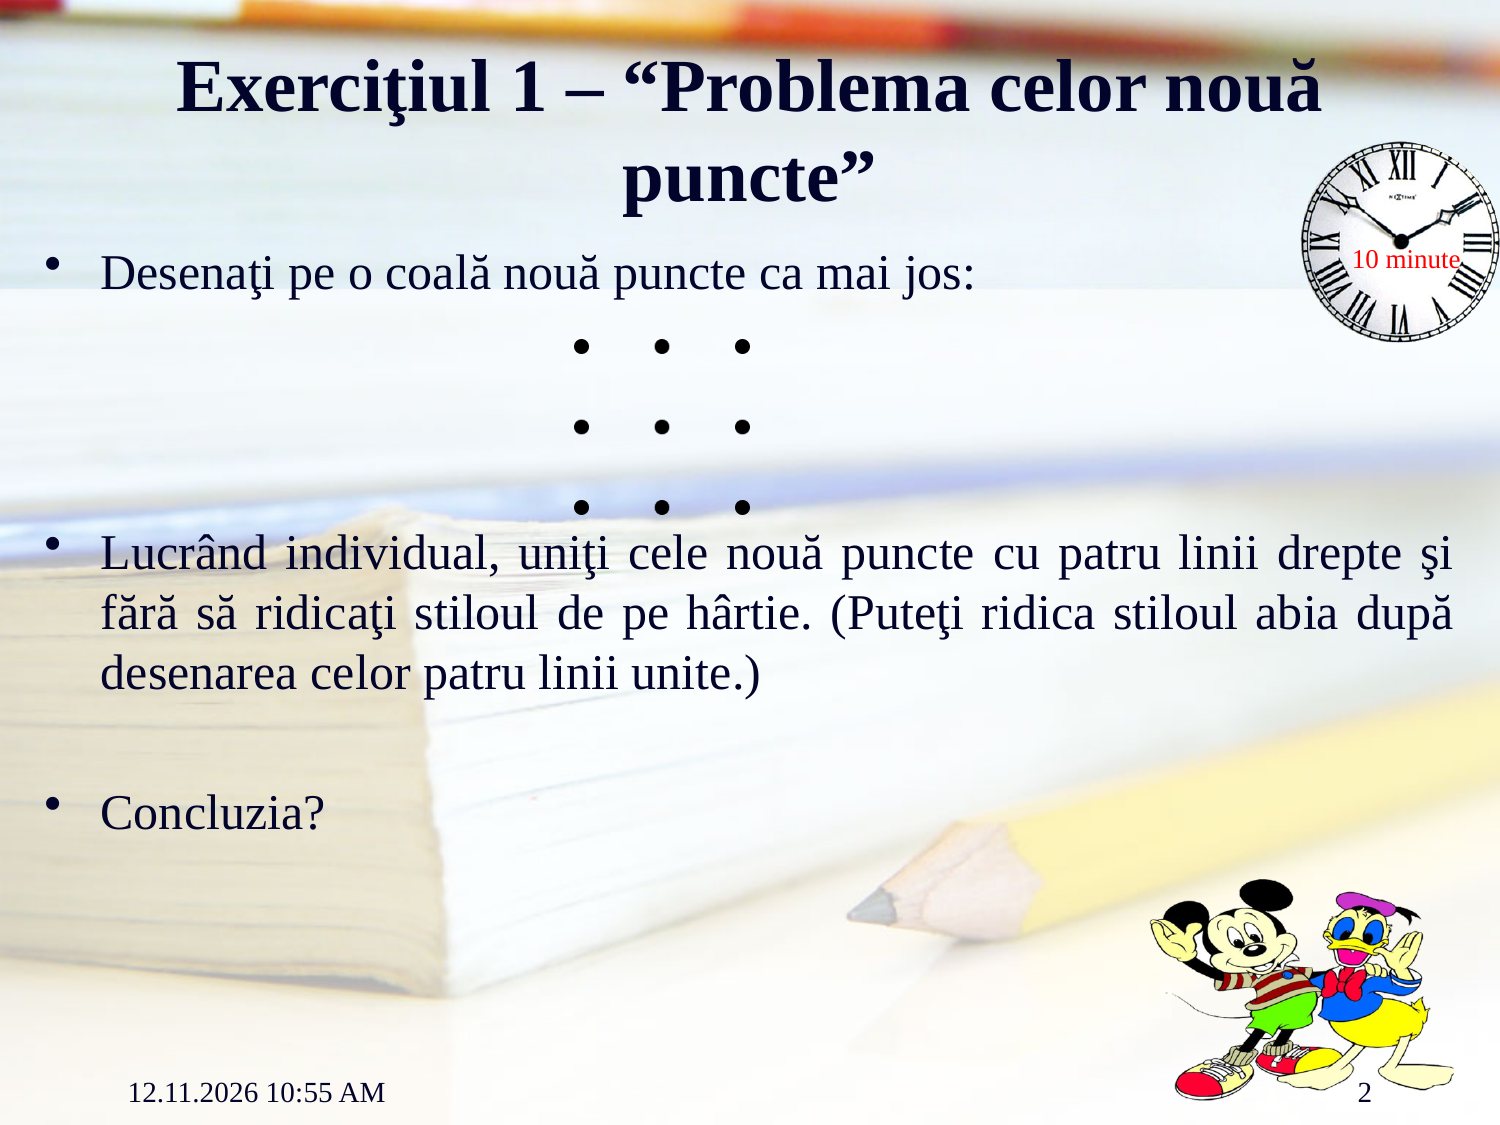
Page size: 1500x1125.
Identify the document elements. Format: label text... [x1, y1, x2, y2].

picture [0, 0, 1500, 1125]
picture [573, 339, 750, 516]
title Exerciţiul 1 – “Problema celor nouă puncte” [29, 32, 1471, 221]
list Desenaţi pe o coală nouă puncte ca mai jos: Lucrând individual, uniţi cele nouă puncte cu patru linii drepte şi fără să ridicaţi stiloul de pe hârtie. (Puteţi ridica stiloul abia după desenarea celor patru linii unite.) Concluzia? [29, 231, 1471, 1044]
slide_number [112, 1065, 426, 1114]
slide_number 2 [1074, 1065, 1388, 1114]
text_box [1300, 140, 1500, 343]
